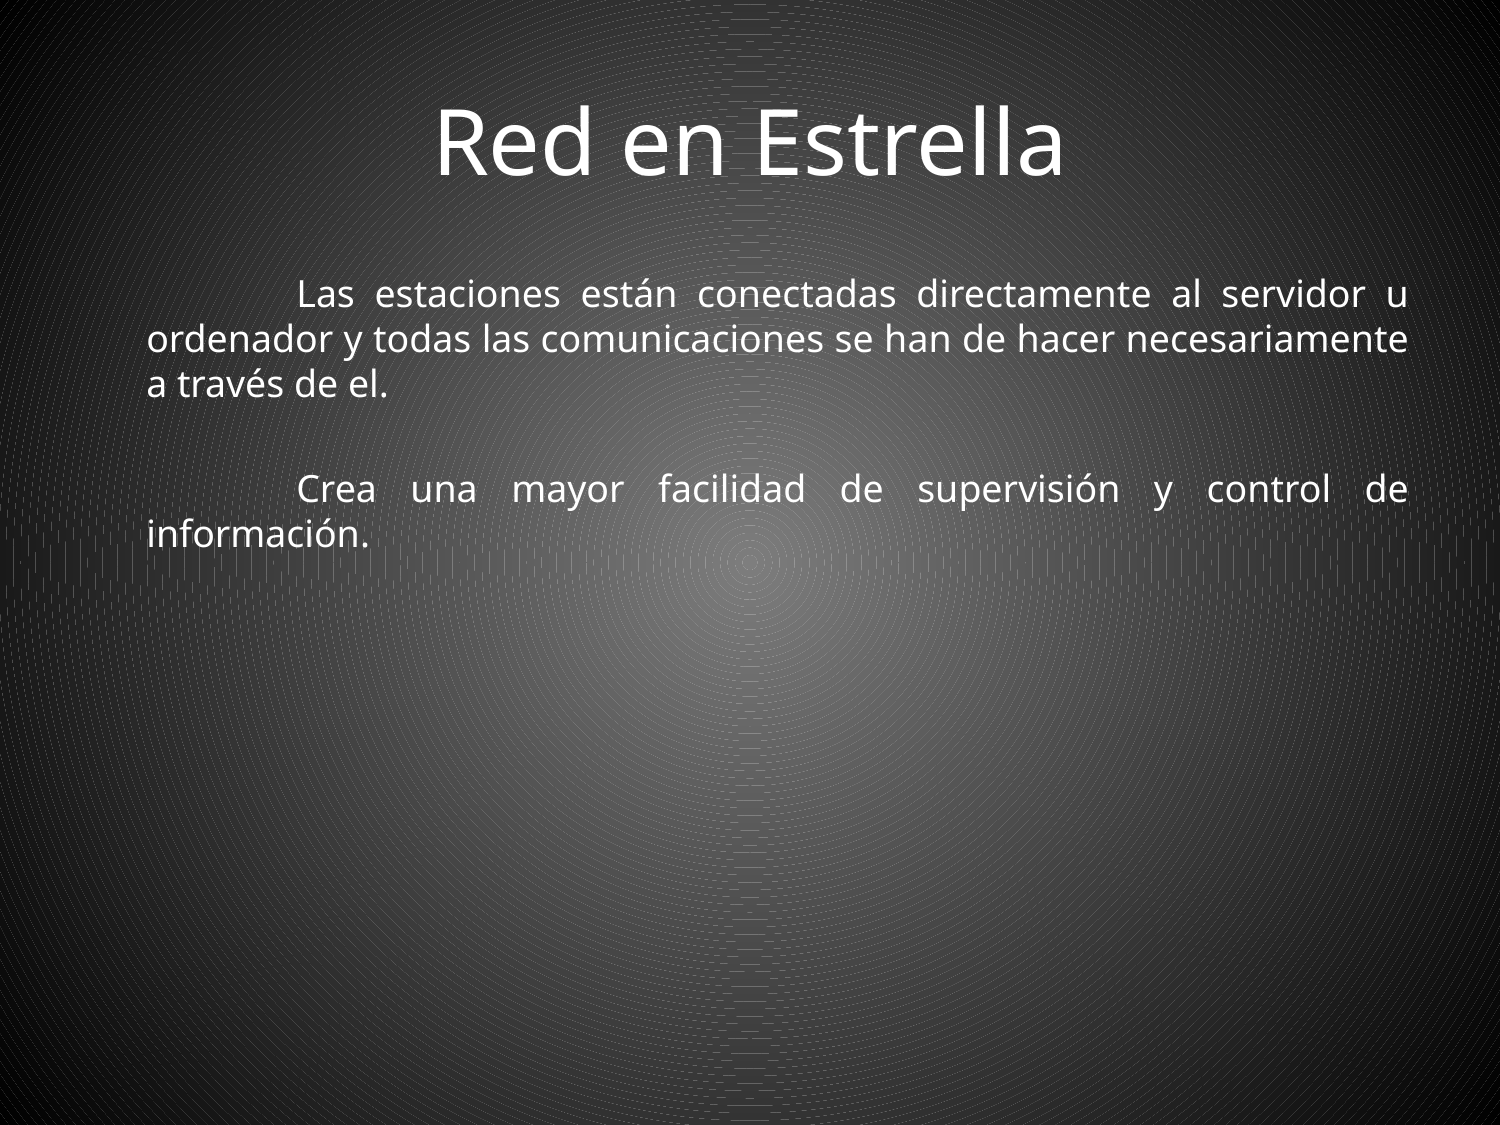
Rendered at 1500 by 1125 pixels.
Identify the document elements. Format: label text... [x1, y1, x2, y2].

title Red en Estrella [75, 45, 1425, 233]
list Las estaciones están conectadas directamente al servidor u ordenador y todas las comunicaciones se han de hacer necesariamente a través de el. Crea una mayor facilidad de supervisión y control de información. [75, 262, 1425, 1005]
